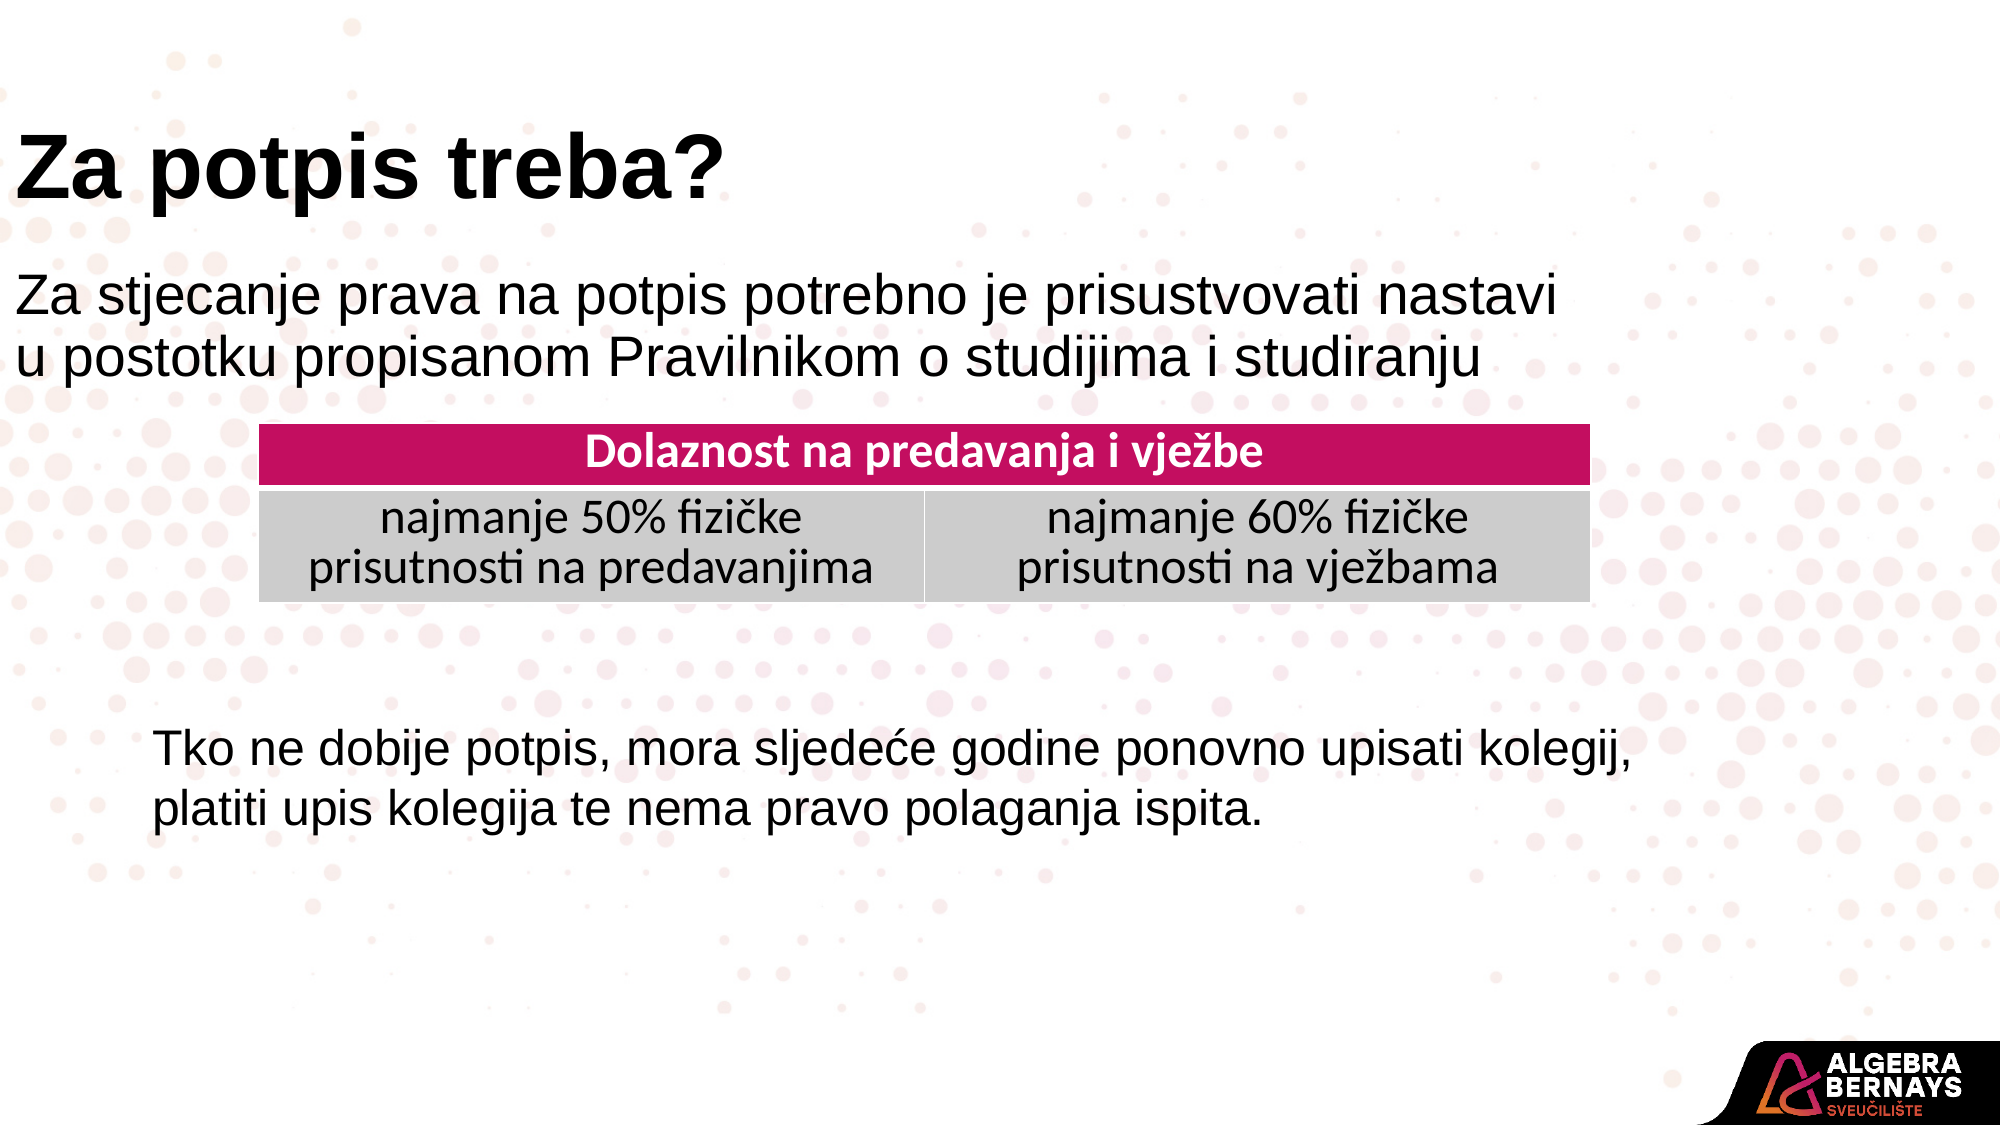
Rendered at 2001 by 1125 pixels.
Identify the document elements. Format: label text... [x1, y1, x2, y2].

table_cell najmanje 60% fizičke prisutnosti na vježbama [925, 491, 1590, 602]
text_box Tko ne dobije potpis, mora sljedeće godine ponovno upisati kolegij, platiti upis kolegija te nema pravo polaganja ispita. [137, 708, 1751, 904]
list Za stjecanje prava na potpis potrebno je prisustvovati nastavi u postotku propisanom Pravilnikom o studijima i studiranju [0, 258, 1575, 399]
table_cell najmanje 50% fizičke prisutnosti na predavanjima [259, 491, 924, 602]
table_header Dolaznost na predavanja i vježbe [259, 424, 1590, 485]
title Za potpis treba? [0, 59, 1725, 278]
picture [0, 0, 2000, 1125]
